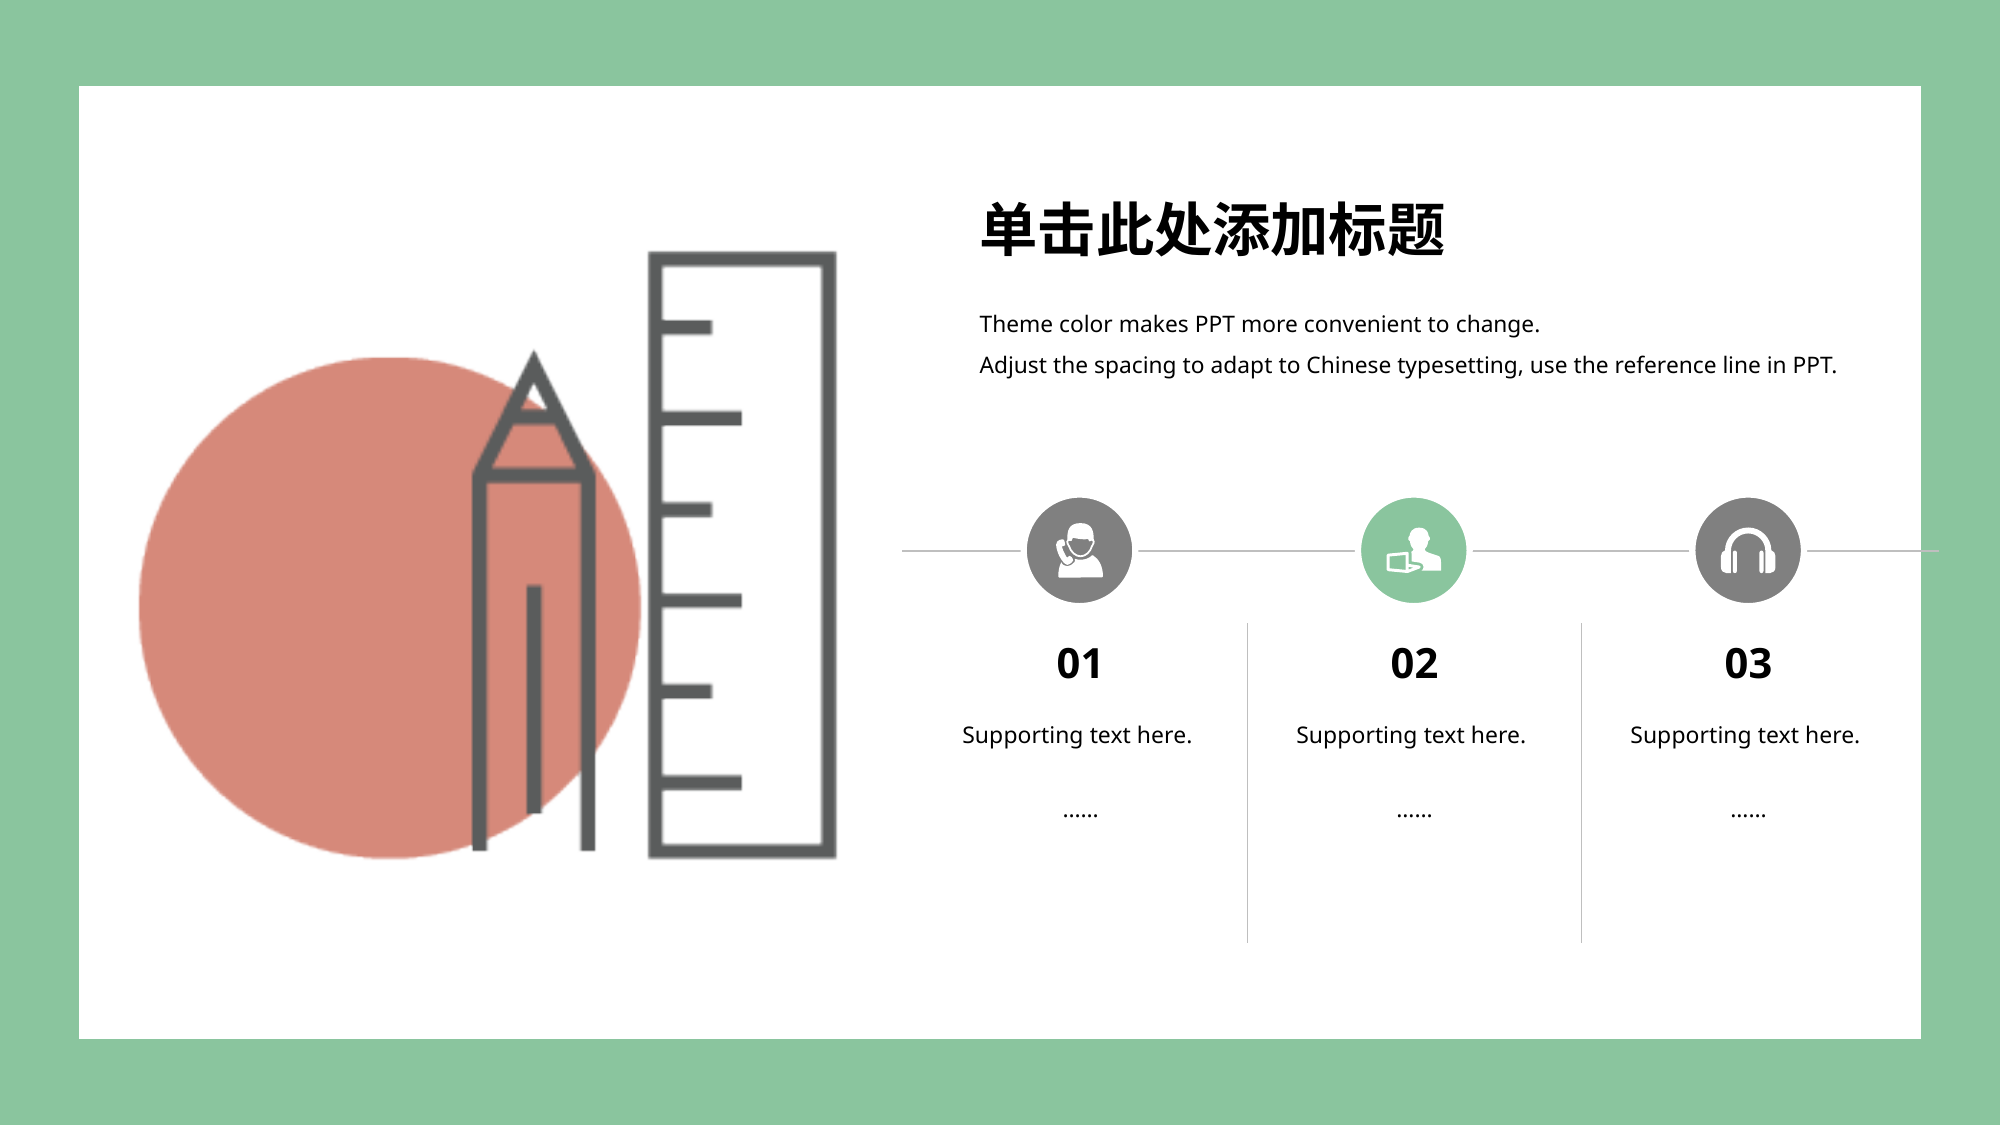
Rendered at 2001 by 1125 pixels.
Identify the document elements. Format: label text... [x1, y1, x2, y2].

text_box Theme color makes PPT more convenient to change. Adjust the spacing to adapt to Chinese typesetting, use the reference line in PPT. [964, 288, 1886, 418]
text_box 02 [1259, 614, 1570, 700]
text_box Supporting text here. …… [1593, 700, 1904, 865]
text_box 单击此处添加标题 [964, 173, 1510, 272]
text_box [1357, 494, 1470, 607]
text_box Supporting text here. …… [1259, 700, 1570, 865]
text_box 01 [925, 614, 1236, 700]
picture [74, 176, 892, 924]
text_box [1023, 494, 1136, 607]
text_box Supporting text here. …… [925, 700, 1236, 865]
text_box [86, 94, 1913, 1031]
text_box 03 [1593, 614, 1904, 700]
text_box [1692, 494, 1804, 607]
